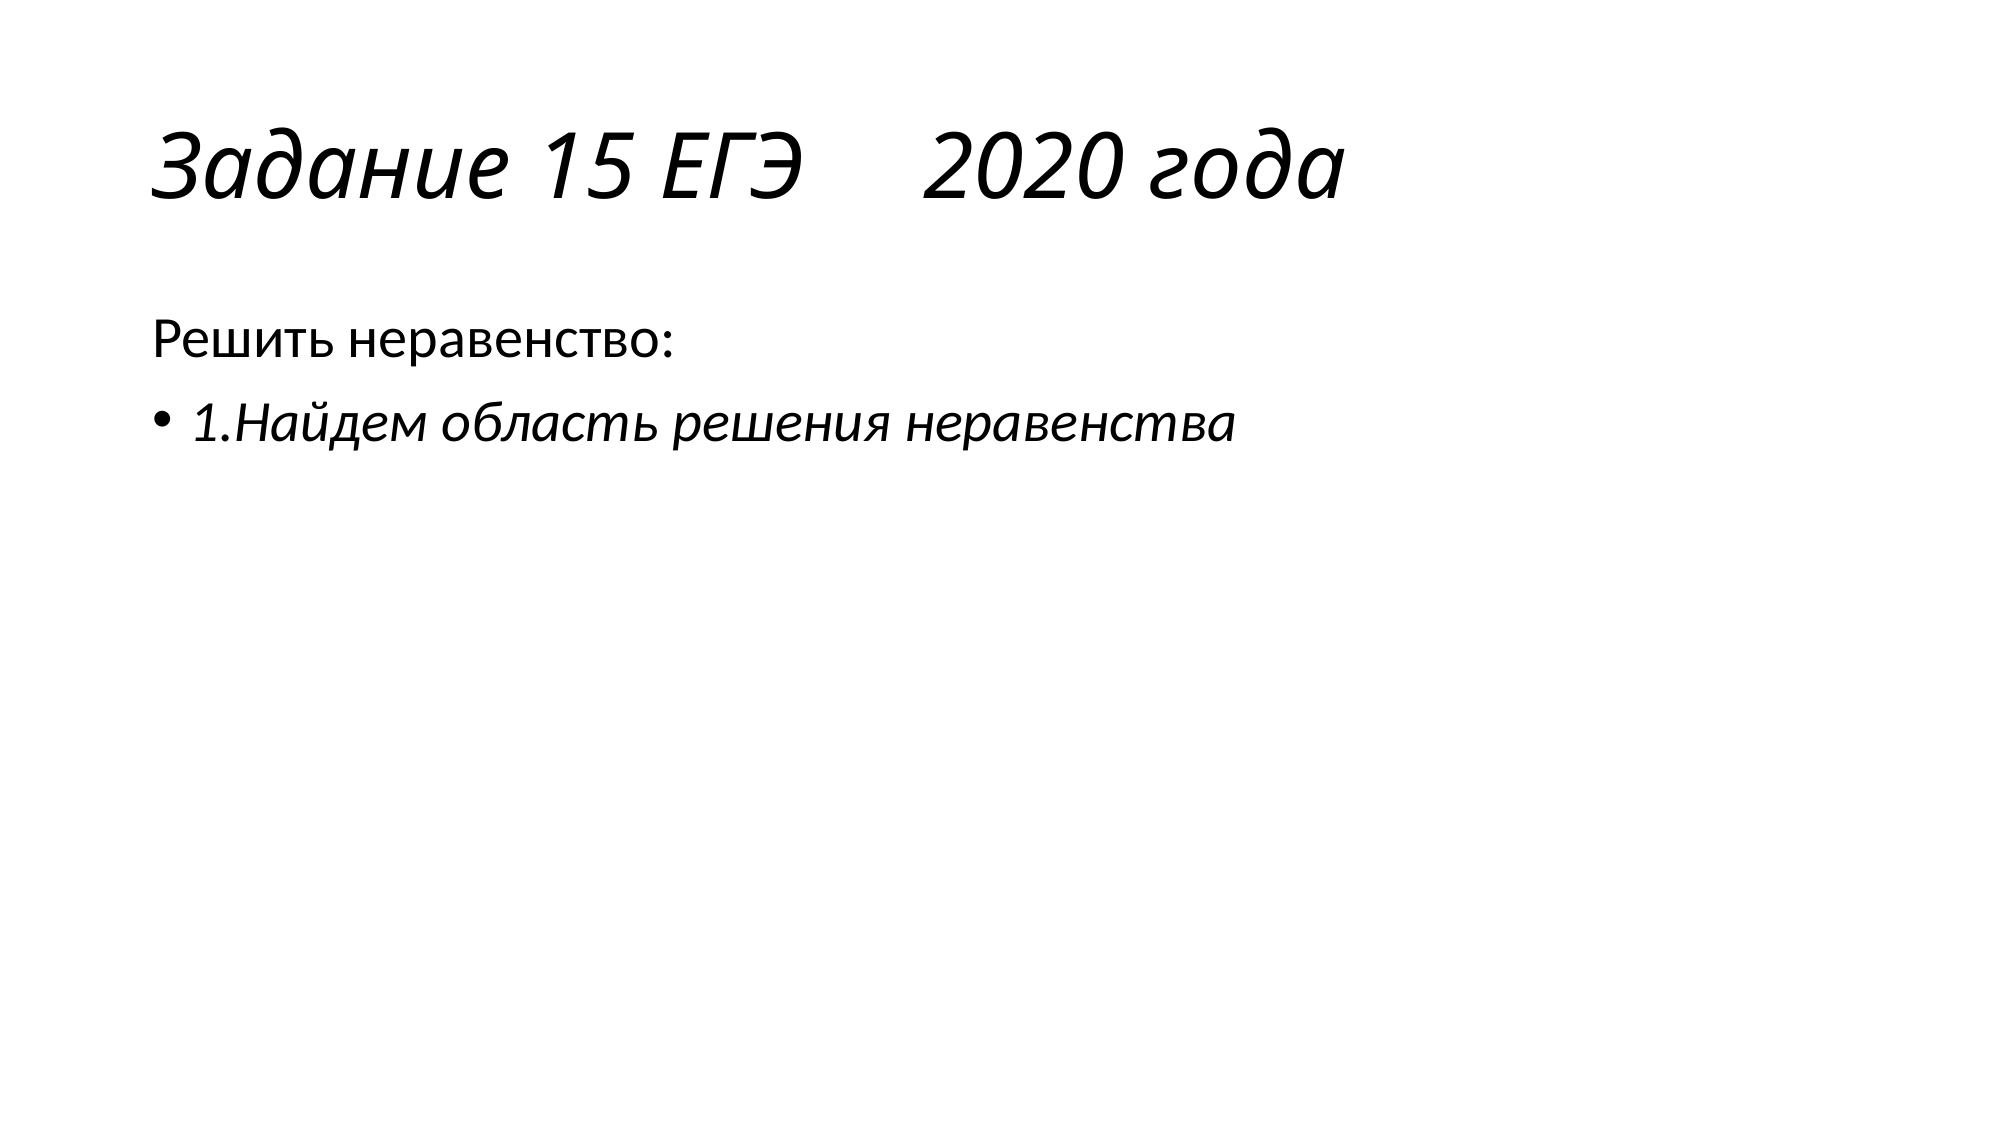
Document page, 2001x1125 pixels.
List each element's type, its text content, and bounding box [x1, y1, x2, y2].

title Задание 15 ЕГЭ 2020 года [137, 59, 1863, 278]
